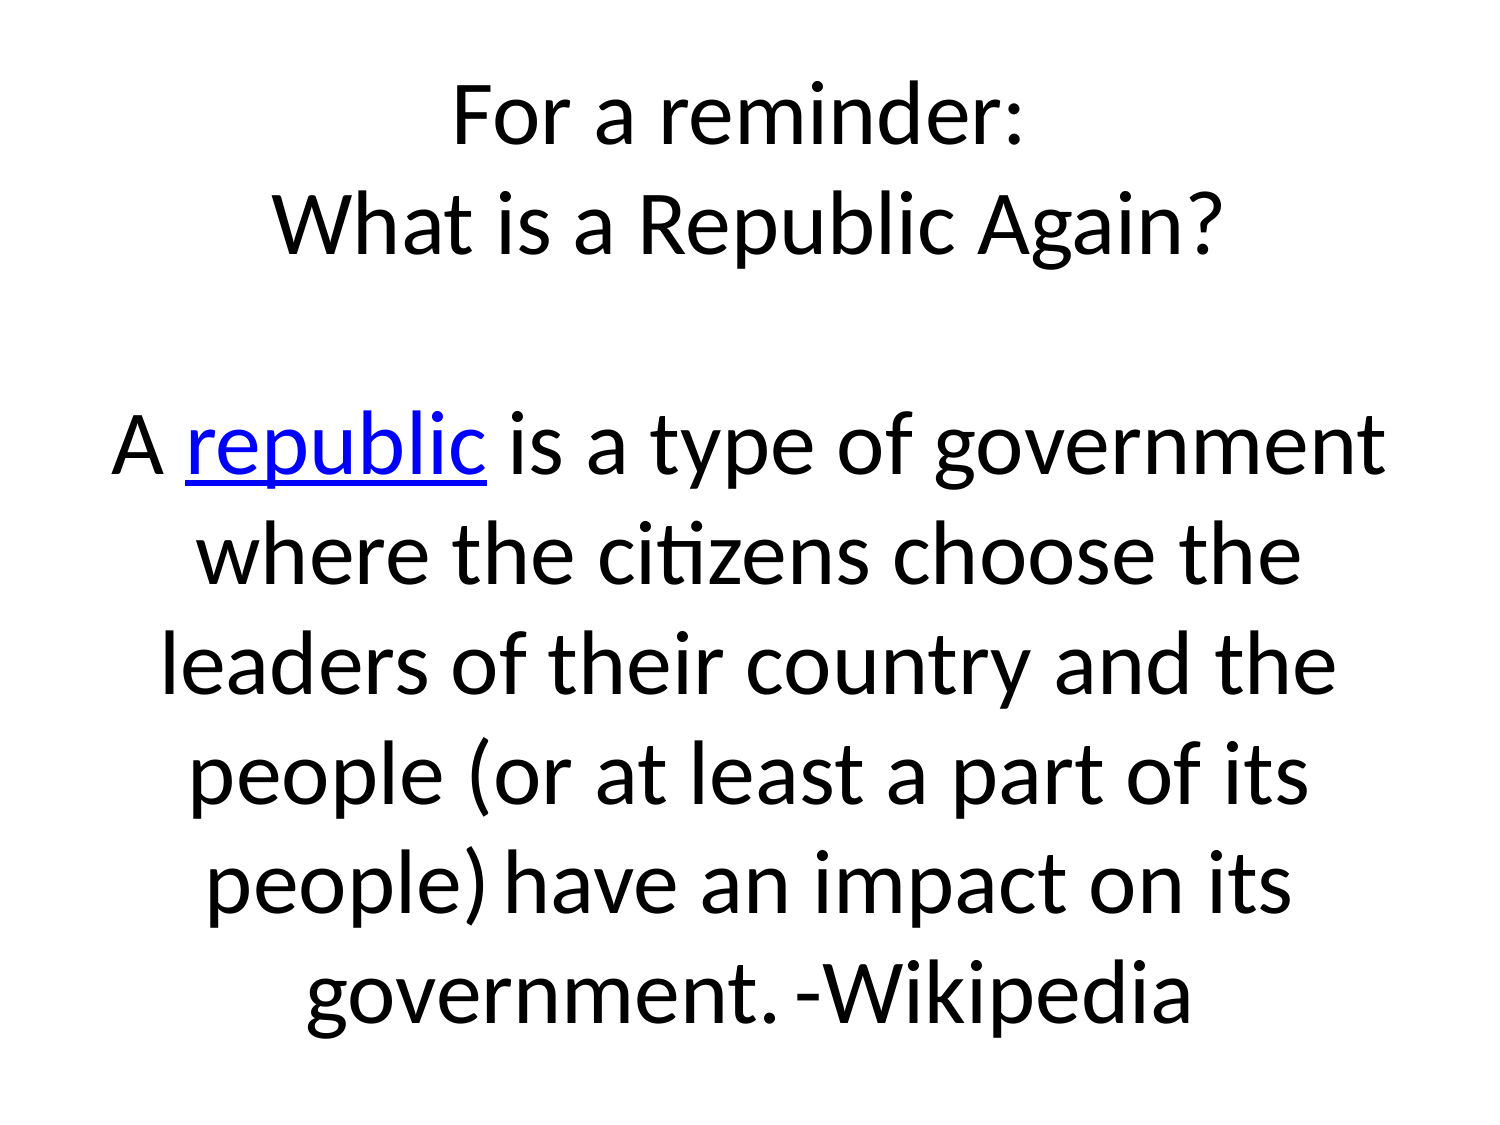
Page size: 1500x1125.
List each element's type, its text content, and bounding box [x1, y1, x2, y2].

title For a reminder: What is a Republic Again? A republic is a type of government where the citizens choose the leaders of their country and the people (or at least a part of its people) have an impact on its government. -Wikipedia [74, 44, 1426, 1051]
